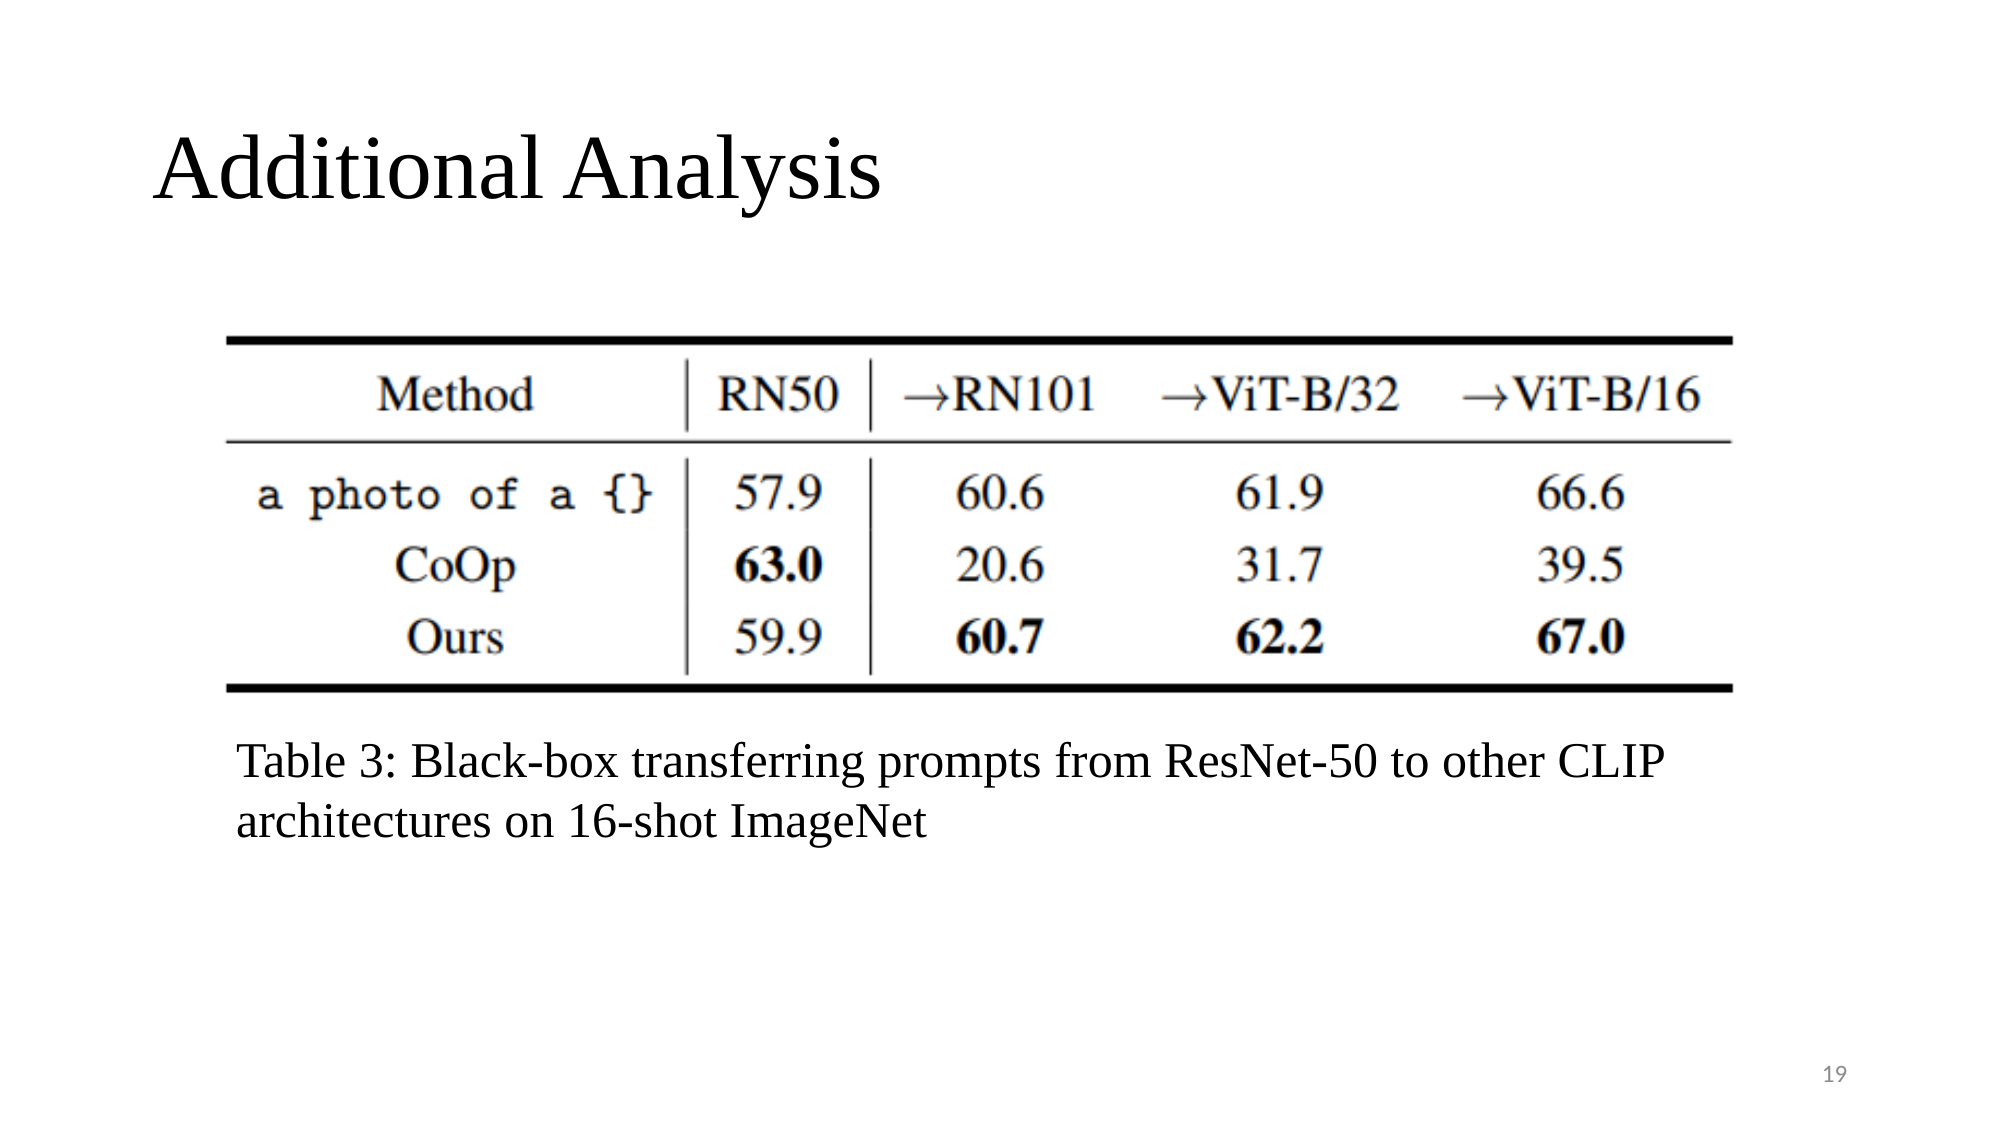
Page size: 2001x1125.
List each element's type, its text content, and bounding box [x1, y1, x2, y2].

picture [179, 293, 1777, 715]
slide_number 19 [1412, 1042, 1863, 1103]
title Additional Analysis [137, 59, 1863, 278]
text_box Table 3: Black-box transferring prompts from ResNet-50 to other CLIP architectures on 16-shot ImageNet [221, 720, 1745, 855]
